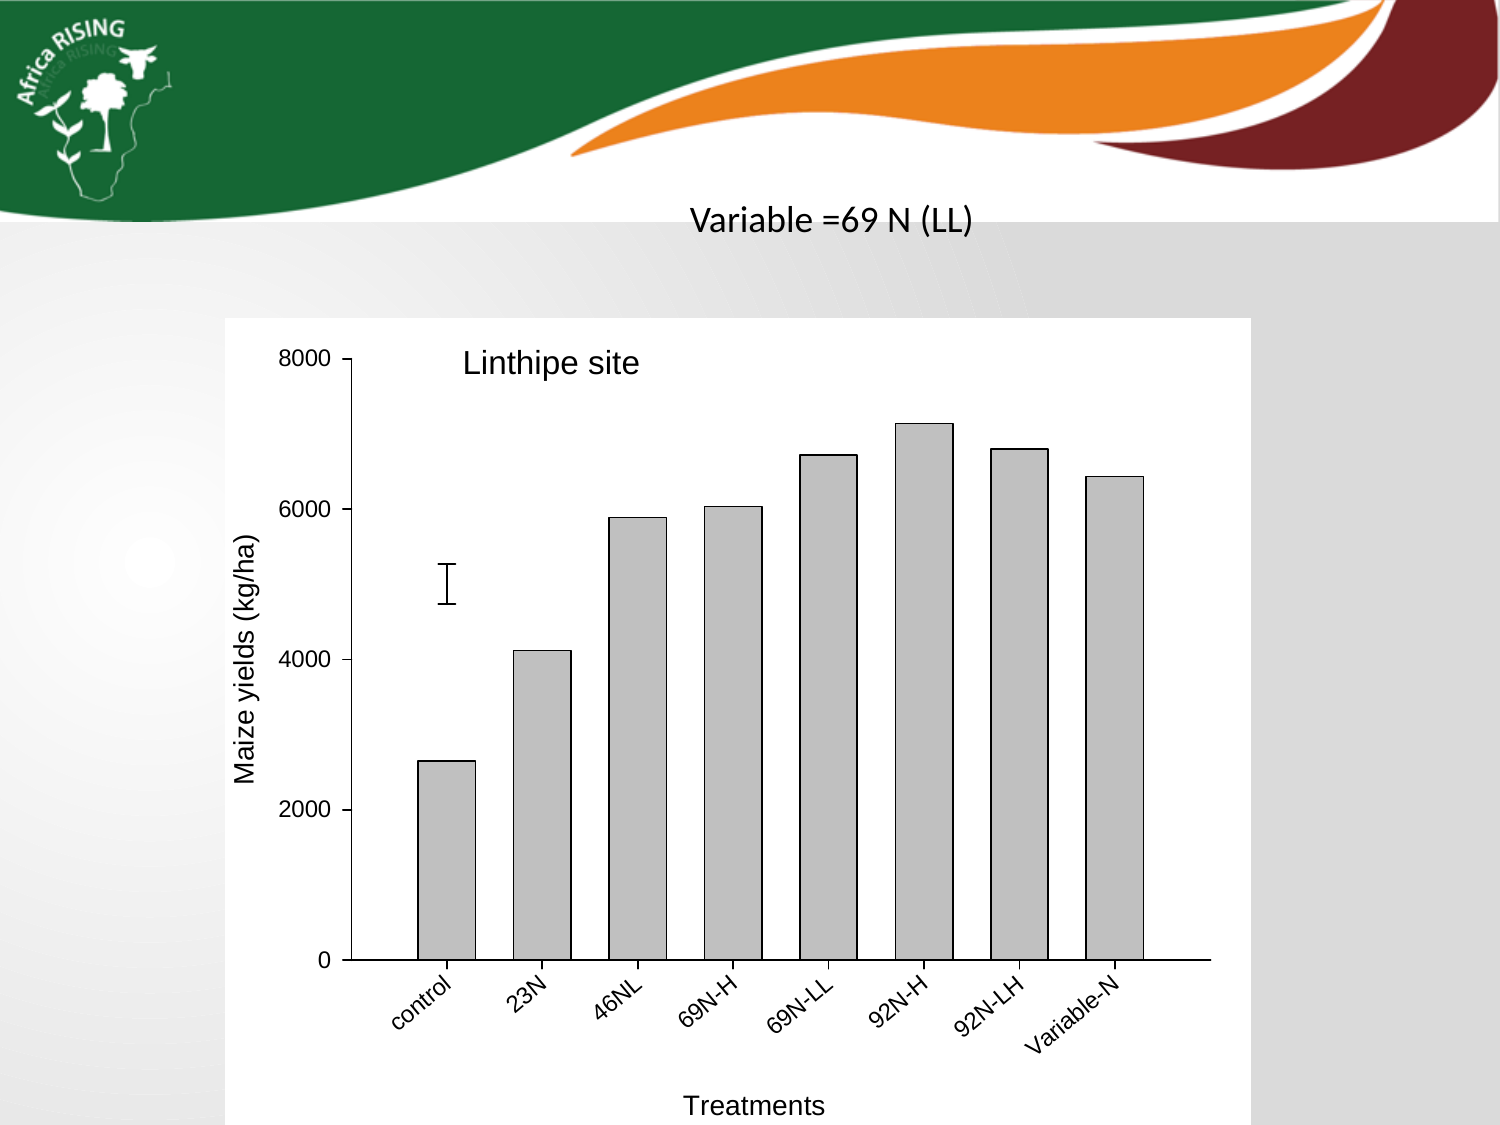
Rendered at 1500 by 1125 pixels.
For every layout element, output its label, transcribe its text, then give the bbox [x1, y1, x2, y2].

text_box Variable =69 N (LL) [674, 187, 1200, 248]
picture [0, 0, 1499, 222]
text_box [224, 317, 1252, 1125]
